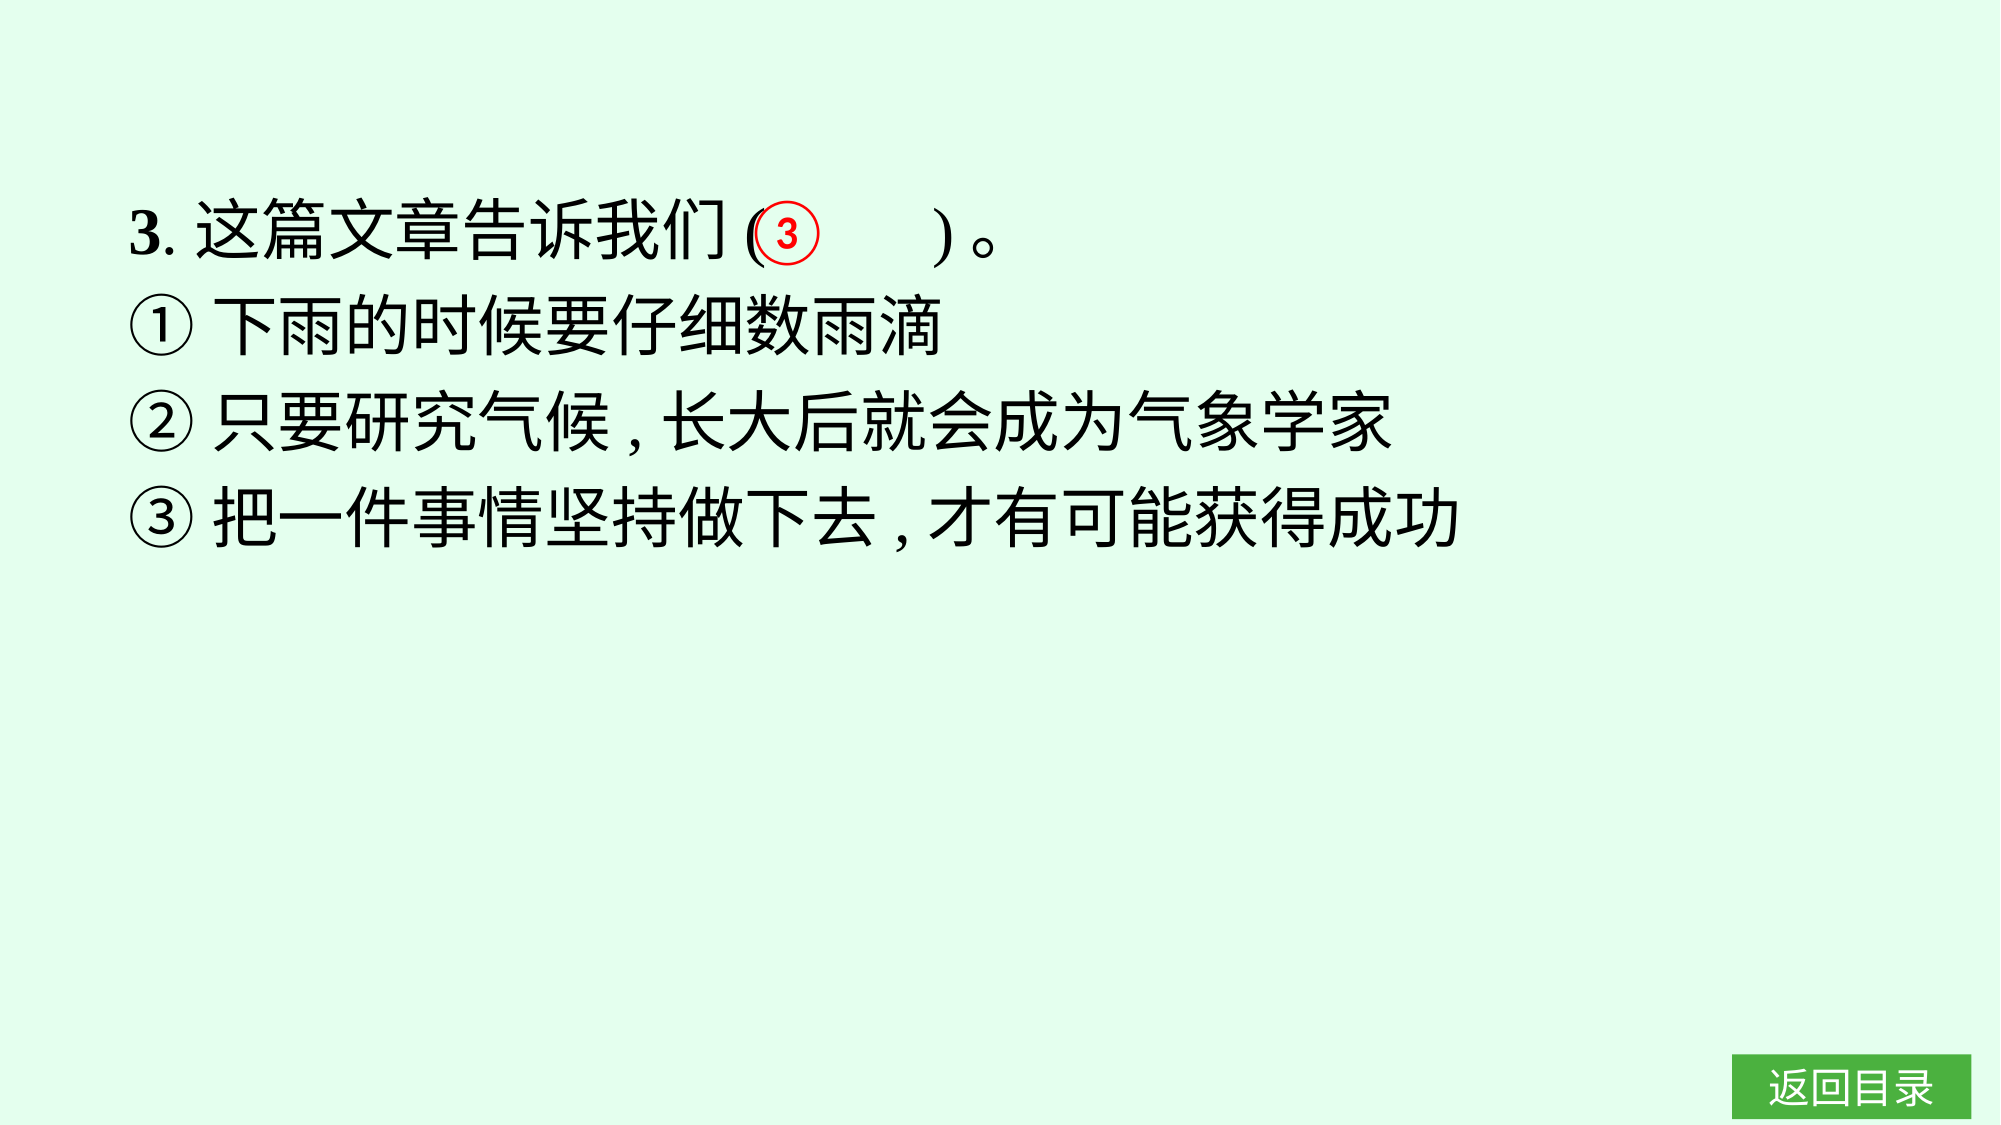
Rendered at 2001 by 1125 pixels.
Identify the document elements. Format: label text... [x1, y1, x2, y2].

text_box ③ [728, 164, 847, 276]
text_box 3.这篇文章告诉我们( )。 ①下雨的时候要仔细数雨滴 ②只要研究气候,长大后就会成为气象学家 ③把一件事情坚持做下去,才有可能获得成功 [113, 164, 1887, 564]
